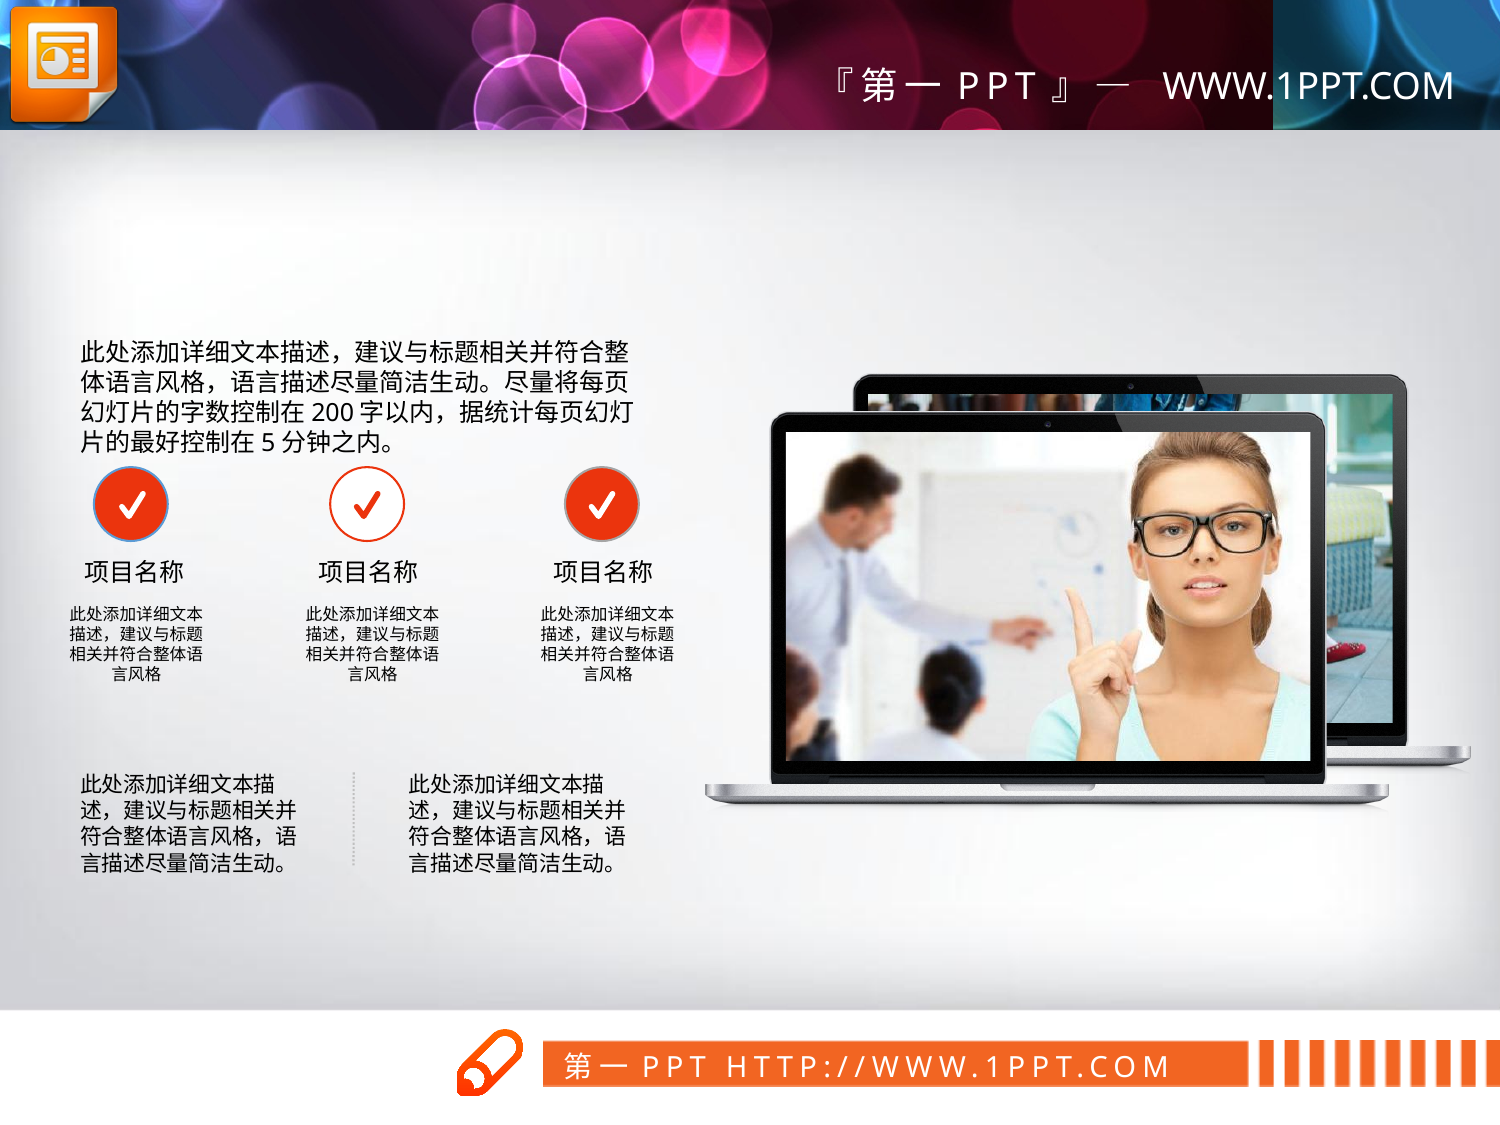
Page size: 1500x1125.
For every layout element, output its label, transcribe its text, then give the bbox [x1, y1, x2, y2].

text_box 此处添加详细文本描述，建议与标题相关并符合整体语言风格，语言描述尽量简洁生动。 [388, 760, 648, 886]
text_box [284, 466, 461, 693]
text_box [787, 372, 1471, 786]
text_box 此处添加详细文本描述，建议与标题相关并符合整体语言风格，语言描述尽量简洁生动。 [60, 760, 319, 886]
text_box 此处添加详细文本描述，建议与标题相关并符合整体语言风格，语言描述尽量简洁生动。尽量将每页幻灯片的字数控制在200字以内，据统计每页幻灯片的最好控制在5分钟之内。 [60, 326, 671, 466]
picture [543, 1040, 1500, 1087]
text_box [519, 466, 696, 693]
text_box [705, 411, 1389, 824]
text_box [48, 466, 225, 693]
picture [0, 0, 1500, 1012]
